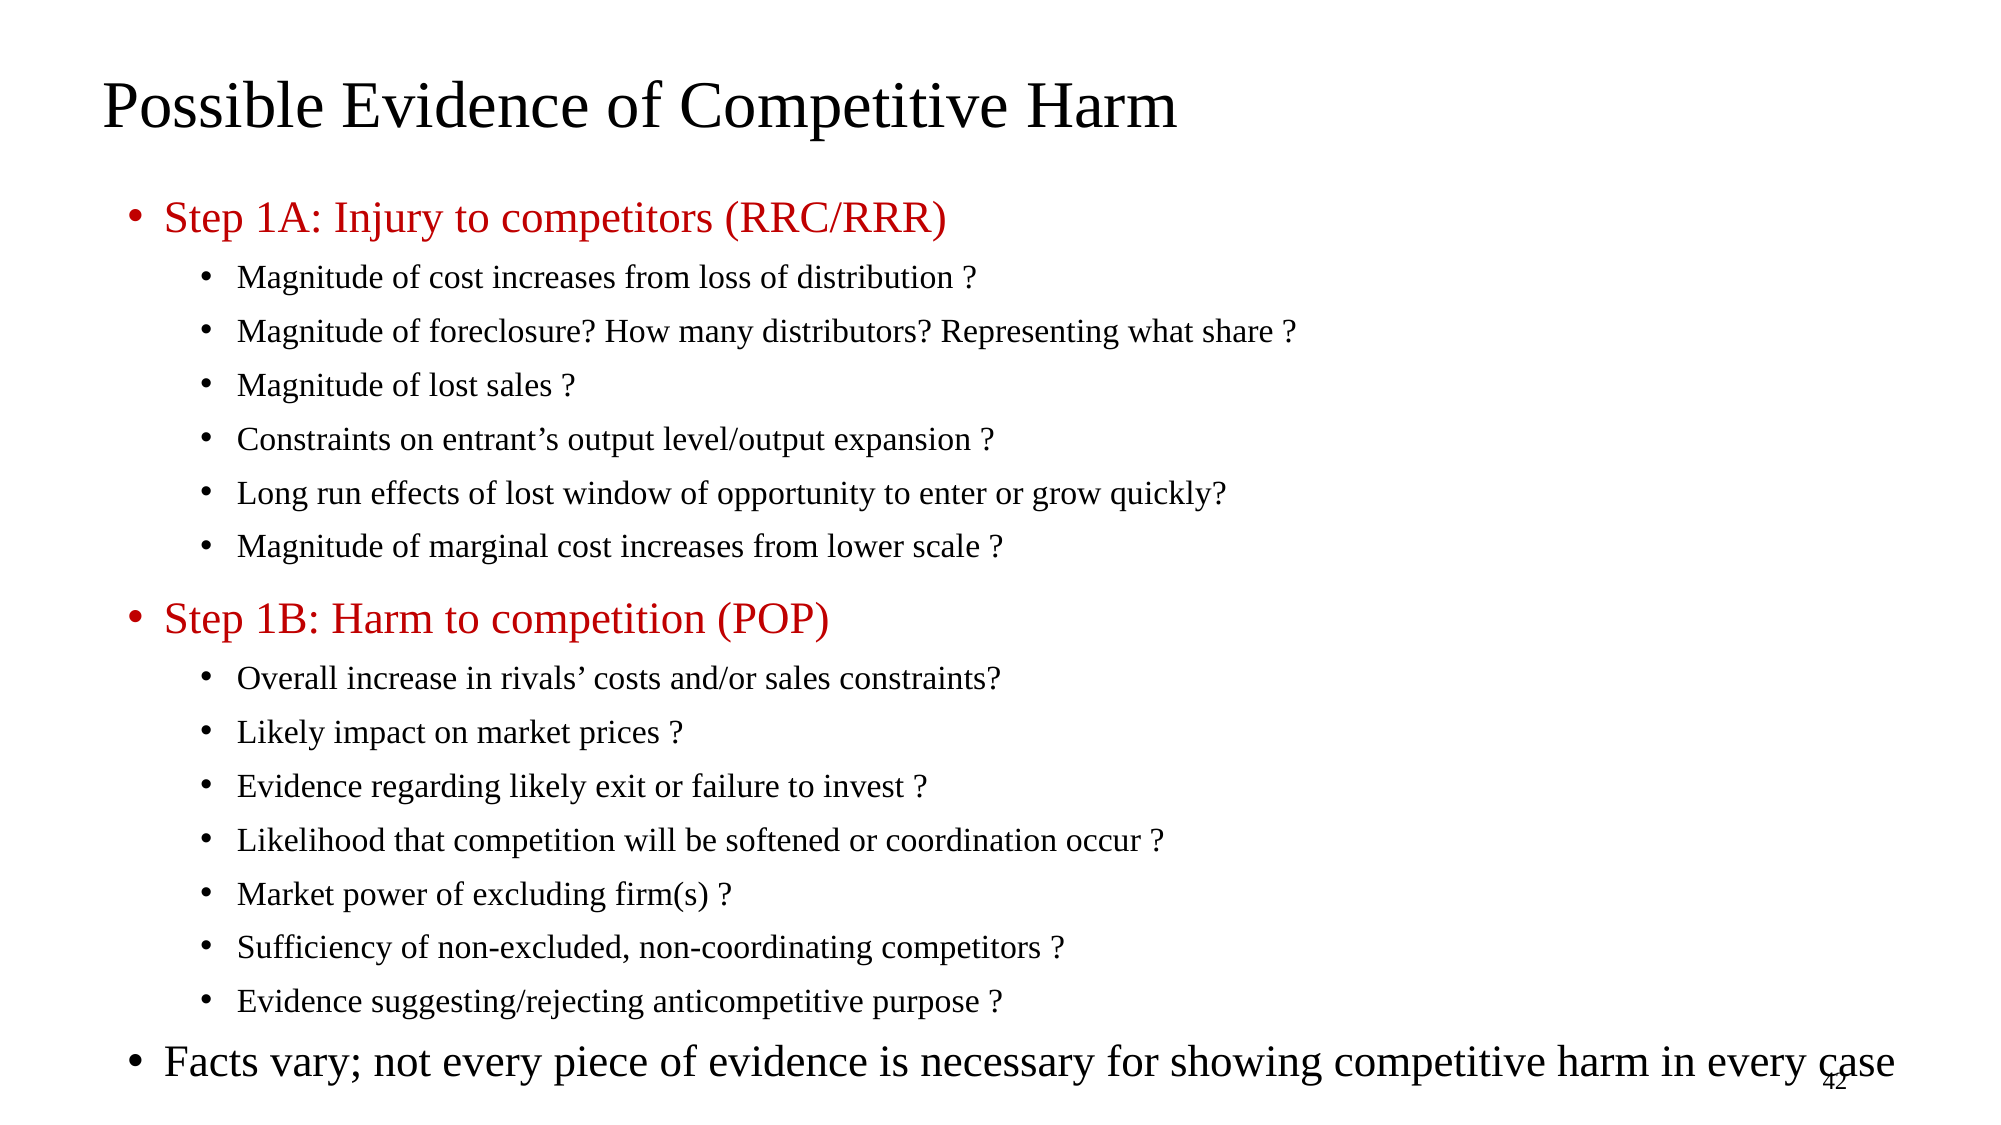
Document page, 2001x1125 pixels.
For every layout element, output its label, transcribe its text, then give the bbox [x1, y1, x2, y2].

list Step 1A: Injury to competitors (RRC/RRR) Magnitude of cost increases from loss of distribution ? Magnitude of foreclosure? How many distributors? Representing what share ? Magnitude of lost sales ? Constraints on entrant’s output level/output expansion ? Long run effects of lost window of opportunity to enter or grow quickly? Magnitude of marginal cost increases from lower scale ? Step 1B: Harm to competition (POP) Overall increase in rivals’ costs and/or sales constraints? Likely impact on market prices ? Evidence regarding likely exit or failure to invest ? Likelihood that competition will be softened or coordination occur ? Market power of excluding firm(s) ? Sufficiency of non-excluded, non-coordinating competitors ? Evidence suggesting/rejecting anticompetitive purpose ? Facts vary; not every piece of evidence is necessary for showing competitive harm in every case [112, 174, 1925, 1125]
slide_number 42 [1412, 1050, 1863, 1110]
title Possible Evidence of Competitive Harm [87, 0, 1813, 215]
